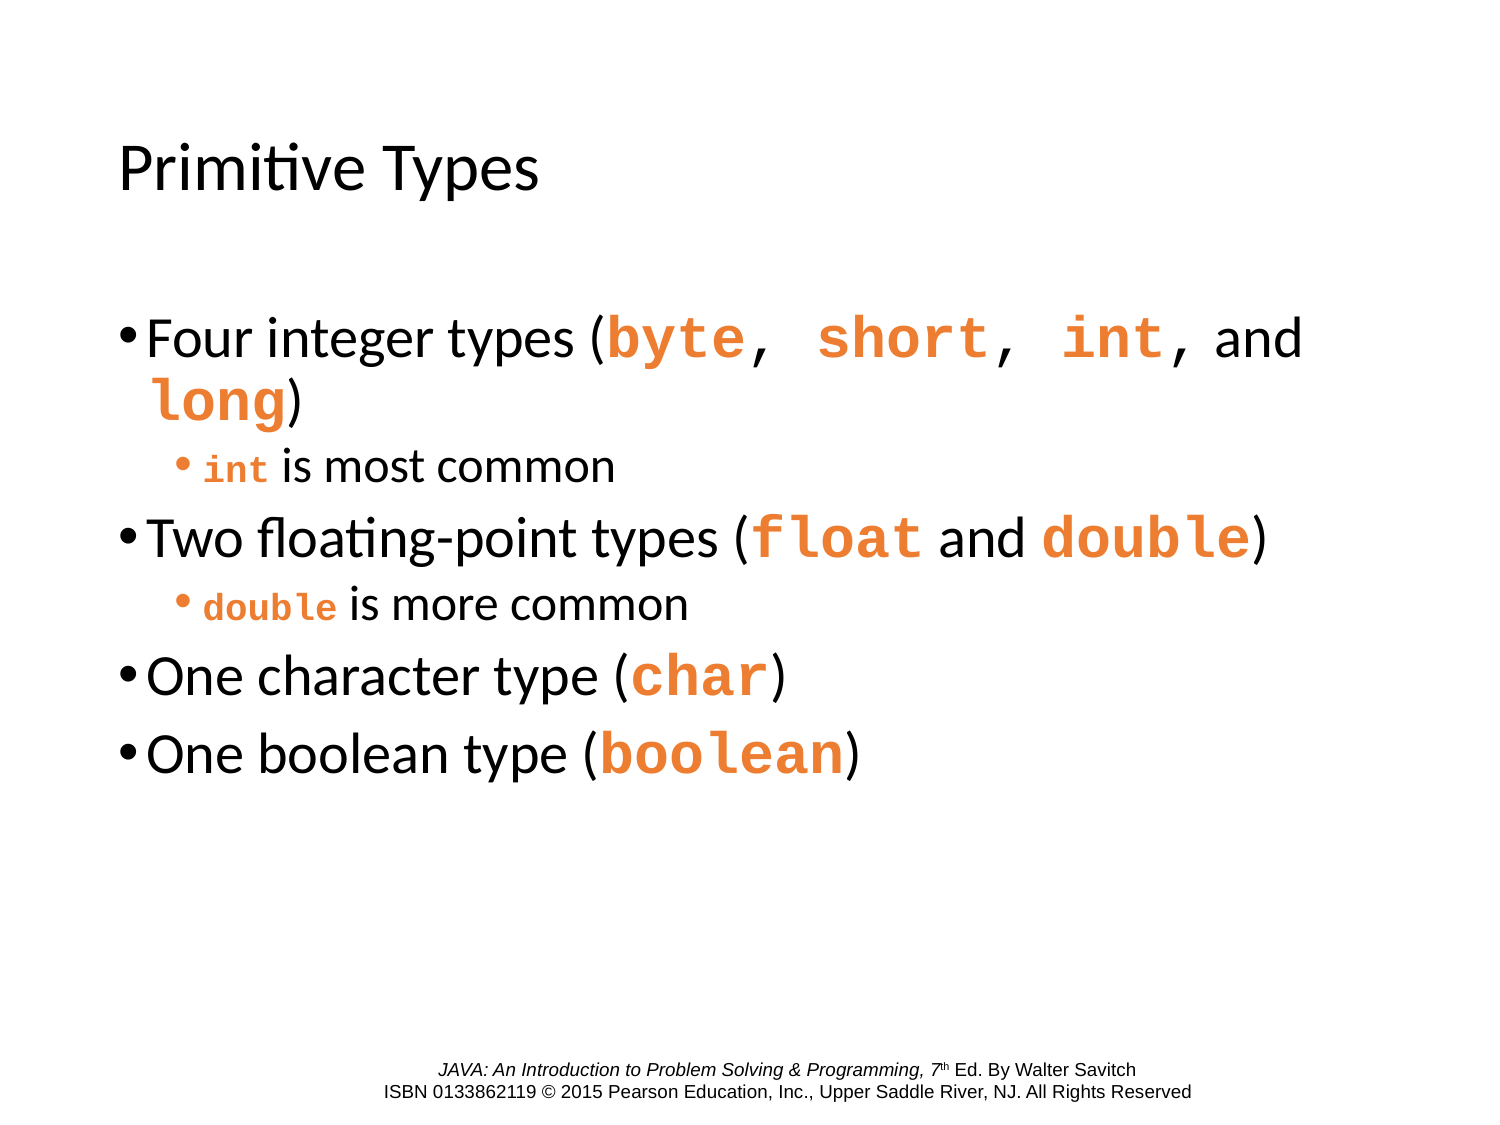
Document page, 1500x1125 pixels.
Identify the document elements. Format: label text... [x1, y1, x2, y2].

list Four integer types (byte, short, int, and long) int is most common Two floating-point types (float and double) double is more common One character type (char) One boolean type (boolean) [103, 299, 1397, 1014]
title Primitive Types [103, 59, 1397, 278]
